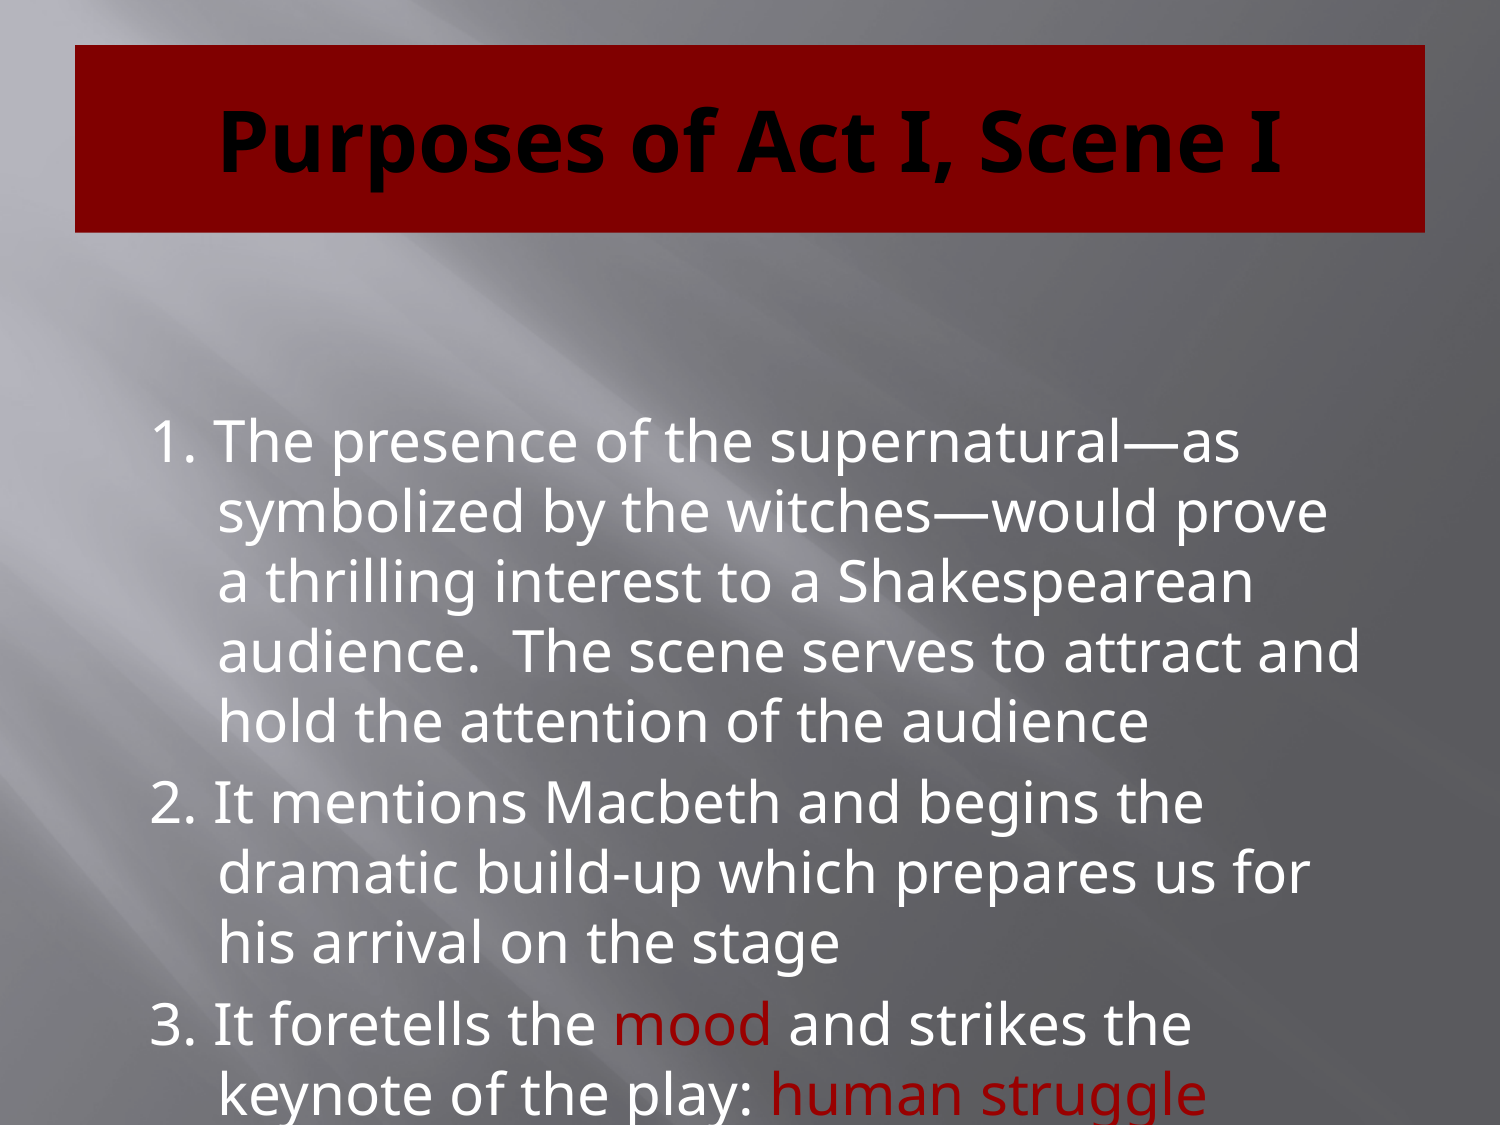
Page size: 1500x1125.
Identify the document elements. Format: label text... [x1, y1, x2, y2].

list 1. The presence of the supernatural—as symbolized by the witches—would prove a thrilling interest to a Shakespearean audience. The scene serves to attract and hold the attention of the audience 2. It mentions Macbeth and begins the dramatic build-up which prepares us for his arrival on the stage 3. It foretells the mood and strikes the keynote of the play: human struggle against the forces of evil [112, 324, 1388, 1083]
title Purposes of Act I, Scene I [75, 45, 1425, 233]
